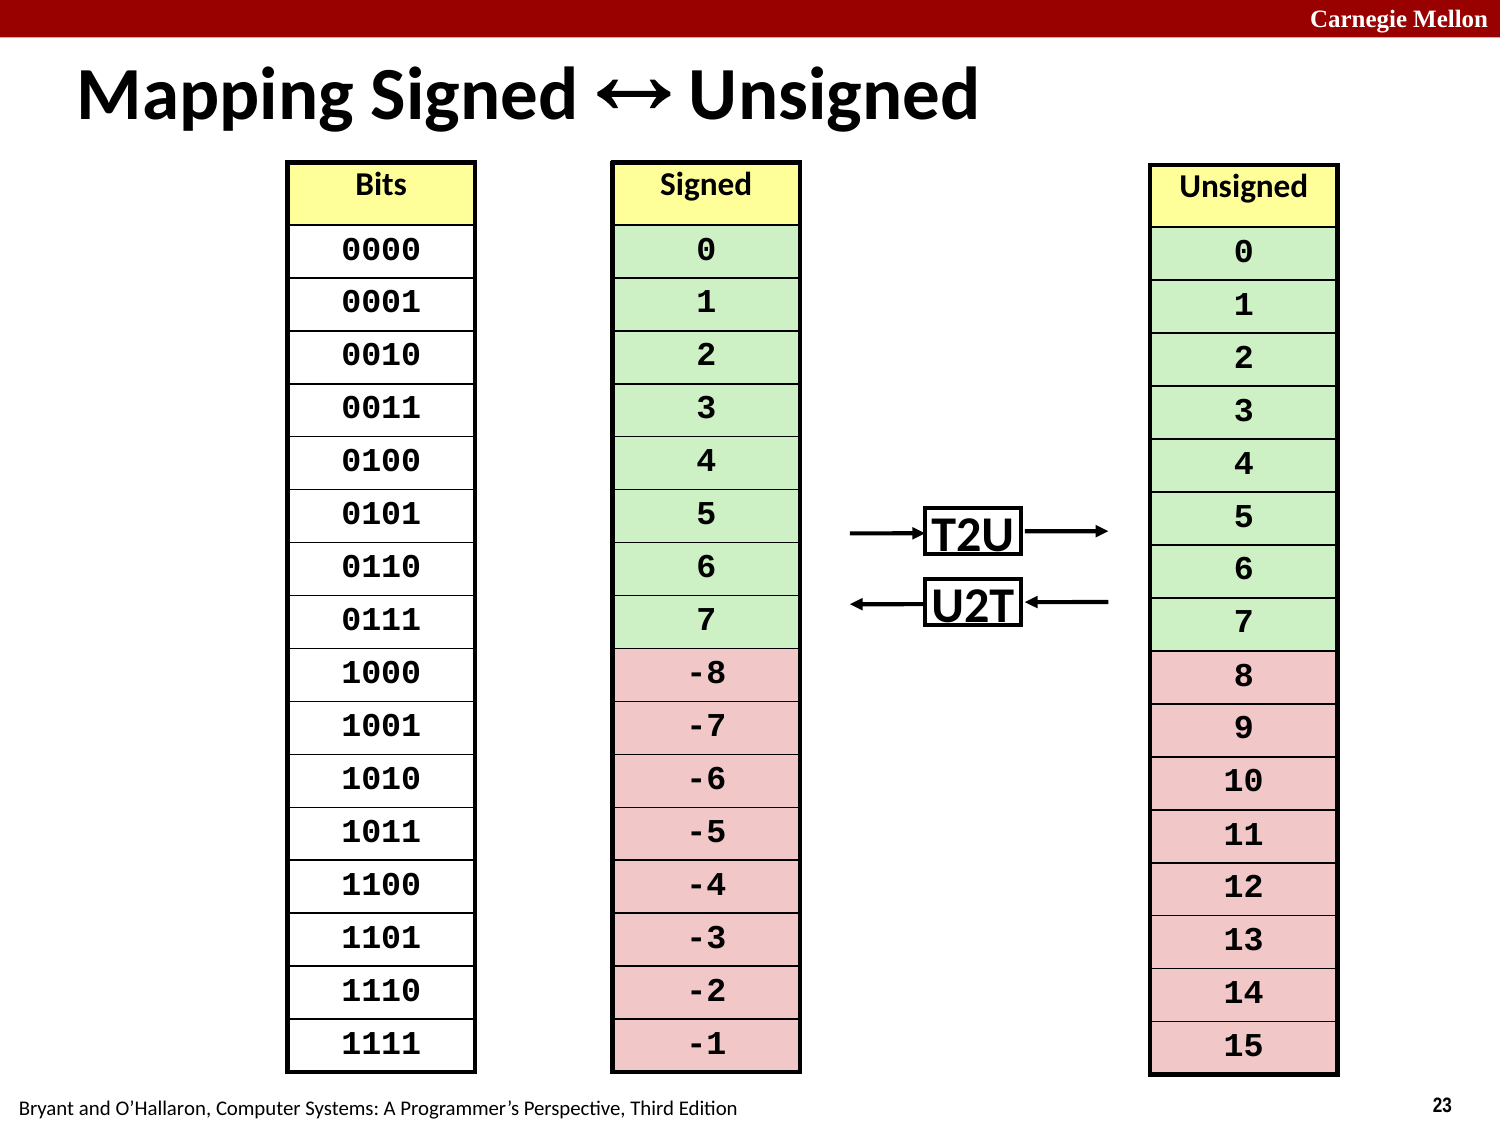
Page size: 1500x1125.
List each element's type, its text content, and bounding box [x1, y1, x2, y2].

table_cell 8 [1152, 652, 1335, 703]
table_cell 0101 [290, 490, 473, 542]
table_cell -3 [615, 914, 798, 965]
table_cell 1100 [290, 861, 473, 912]
table_cell 12 [1152, 864, 1335, 915]
table_header Signed [615, 165, 798, 224]
table_cell -5 [615, 808, 798, 859]
table_cell 10 [1152, 758, 1335, 809]
table_cell 13 [1152, 916, 1335, 968]
title Mapping Signed  Unsigned [66, 40, 1187, 238]
table_cell -4 [615, 861, 798, 912]
table_cell 2 [1152, 334, 1335, 385]
table_cell 15 [1152, 1022, 1335, 1072]
table_cell 1 [615, 279, 798, 330]
table_cell 0011 [290, 385, 473, 436]
table_header Unsigned [1152, 167, 1335, 226]
table_cell 0 [615, 226, 798, 277]
table_cell 1101 [290, 914, 473, 965]
table_cell 1111 [290, 1020, 473, 1070]
table_cell 14 [1152, 969, 1335, 1021]
table_cell 0001 [290, 279, 473, 330]
table_cell 11 [1152, 811, 1335, 862]
table_cell 1011 [290, 808, 473, 859]
table_cell 6 [615, 543, 798, 595]
table_cell 2 [615, 332, 798, 383]
table_cell 0000 [290, 226, 473, 277]
table_cell 3 [1152, 387, 1335, 438]
table_cell 1110 [290, 967, 473, 1018]
table_cell -2 [615, 967, 798, 1018]
table_cell 1010 [290, 755, 473, 807]
table_cell 0110 [290, 543, 473, 595]
table_cell 0 [1152, 228, 1335, 279]
table_cell 4 [1152, 440, 1335, 491]
table_header Bits [290, 165, 473, 224]
table_cell 6 [1152, 546, 1335, 597]
table_cell 7 [1152, 599, 1335, 650]
table_cell 0111 [290, 596, 473, 648]
table_cell 1 [1152, 281, 1335, 332]
table_cell 1001 [290, 702, 473, 754]
table_cell -1 [615, 1020, 798, 1070]
table_cell 3 [615, 385, 798, 436]
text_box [849, 508, 1109, 555]
table_cell -7 [615, 702, 798, 754]
table_cell 4 [615, 437, 798, 489]
table_cell 7 [615, 596, 798, 648]
table_cell 5 [1152, 493, 1335, 544]
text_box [849, 578, 1109, 626]
table_cell -8 [615, 649, 798, 701]
table_cell 9 [1152, 705, 1335, 756]
table_cell 5 [615, 490, 798, 542]
table_cell 0010 [290, 332, 473, 383]
table_cell 1000 [290, 649, 473, 701]
table_cell -6 [615, 755, 798, 807]
table_cell 0100 [290, 437, 473, 489]
